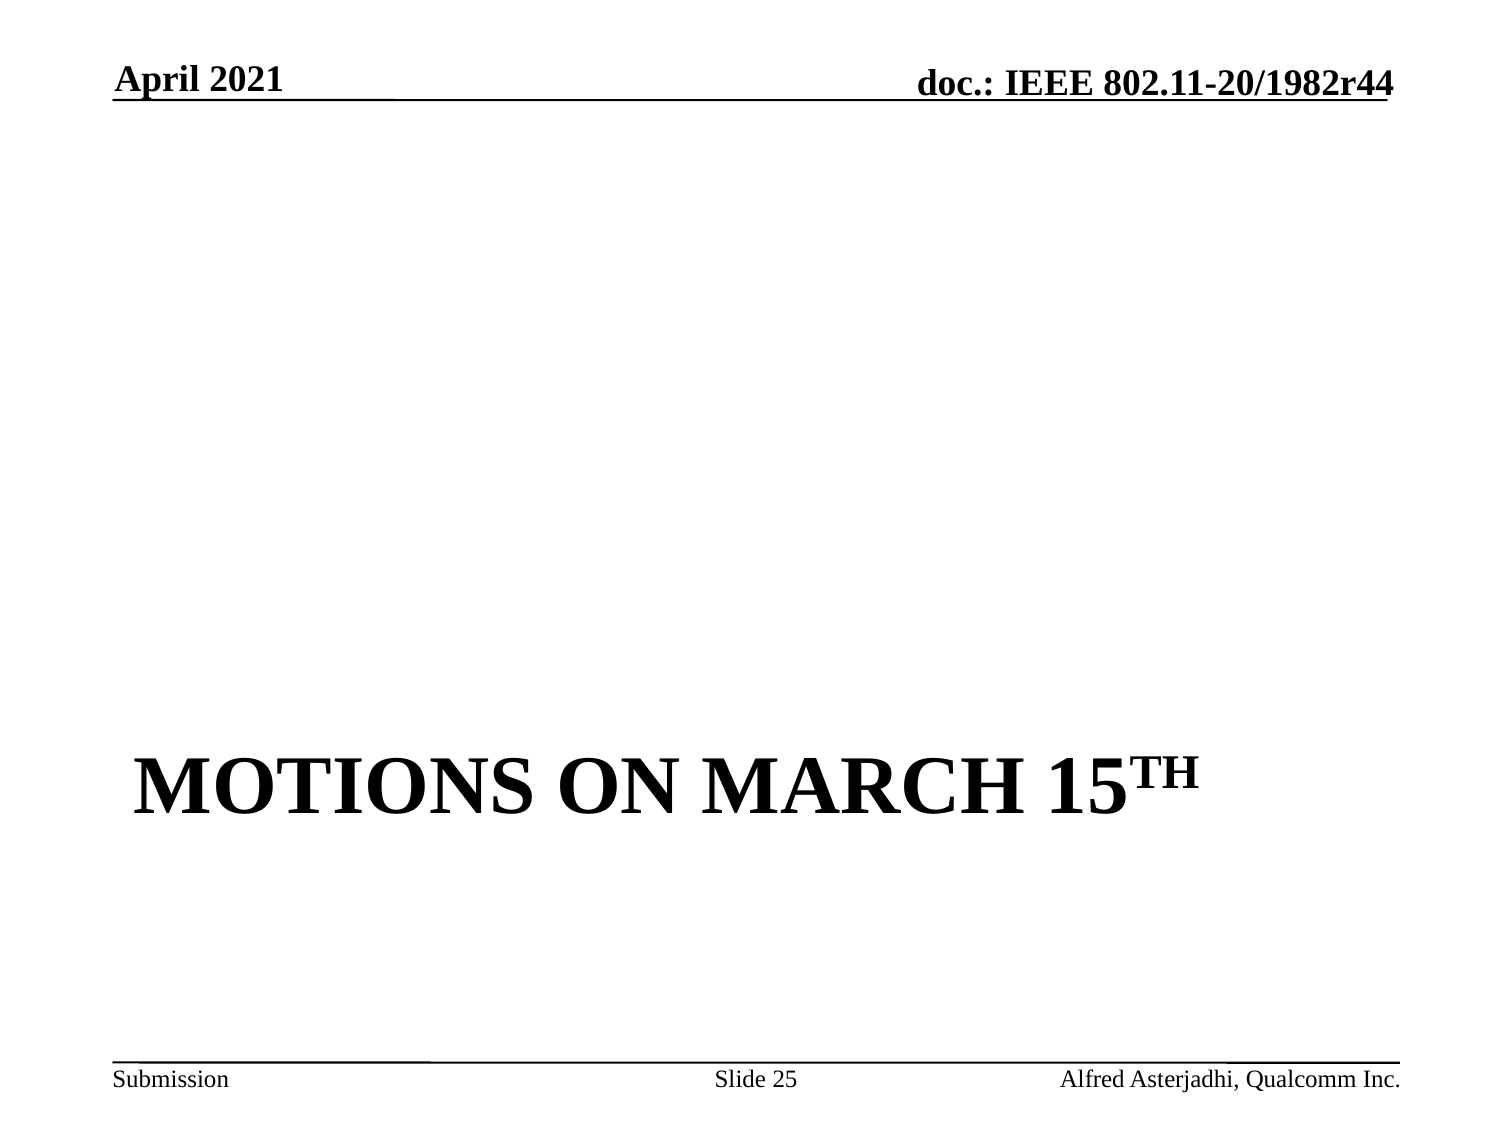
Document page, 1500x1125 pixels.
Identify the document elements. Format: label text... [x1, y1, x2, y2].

title Motions on MARCH 15th [118, 722, 1394, 947]
slide_number Slide 25 [712, 1061, 800, 1123]
footer Alfred Asterjadhi, Qualcomm Inc. [878, 1061, 1402, 1093]
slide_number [114, 54, 423, 100]
